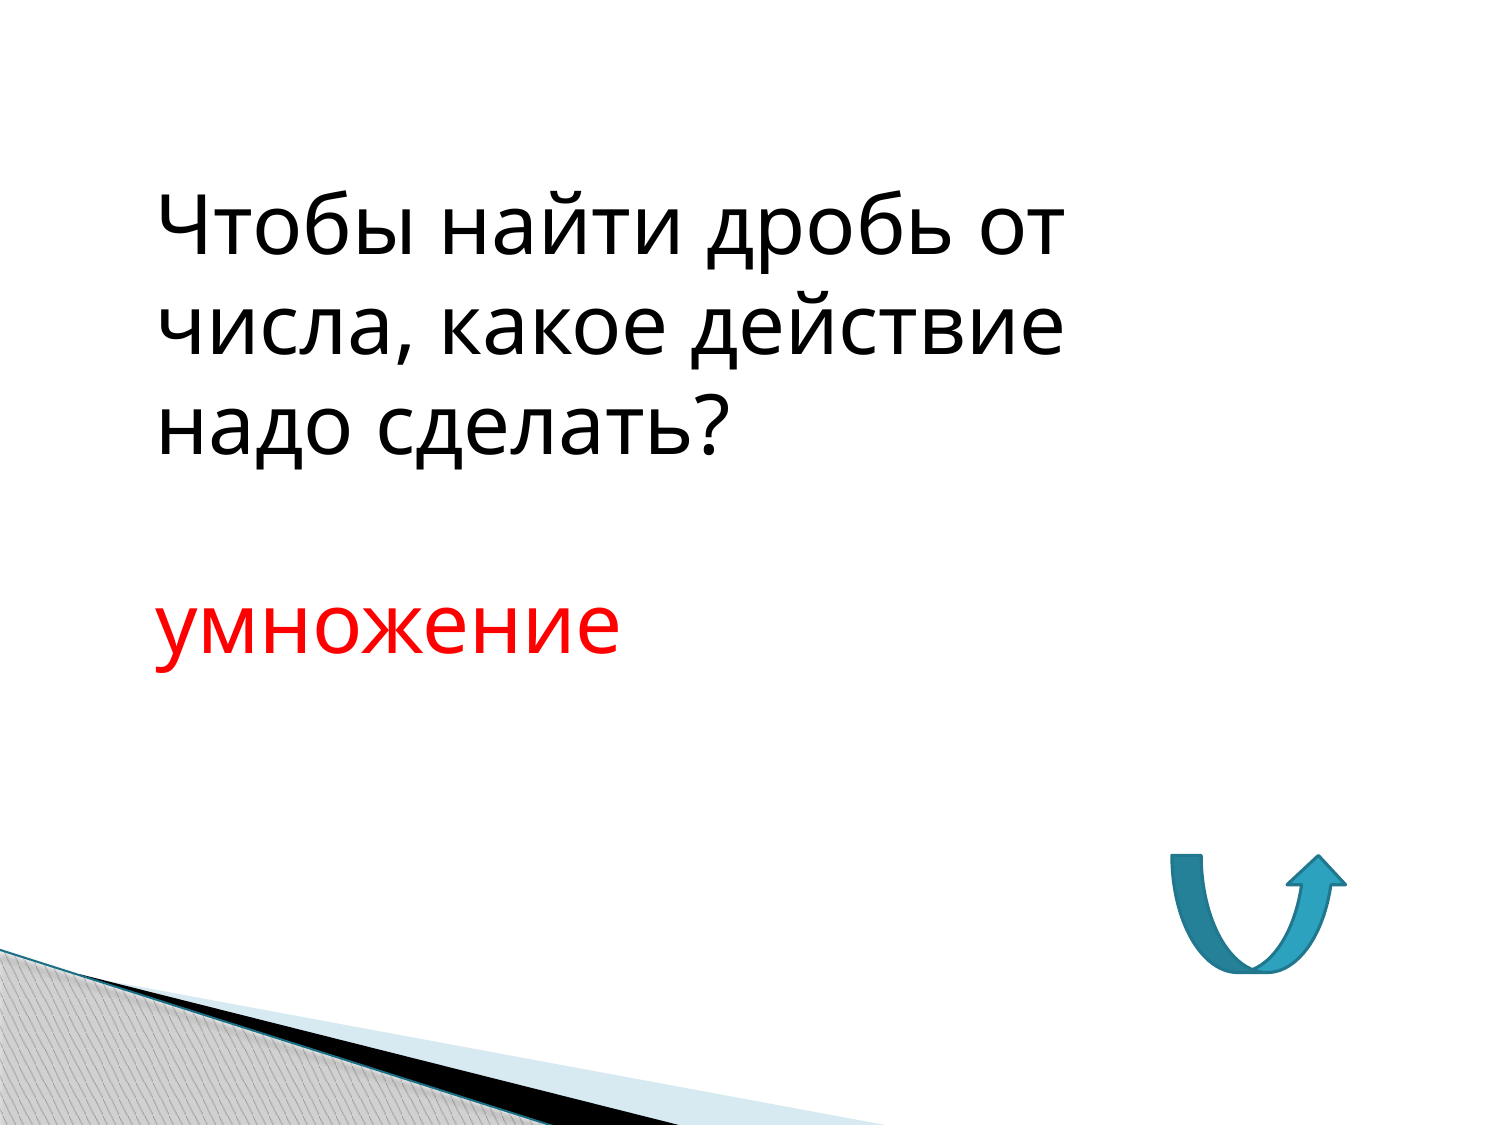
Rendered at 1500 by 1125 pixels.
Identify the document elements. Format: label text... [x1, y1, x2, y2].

text_box [1170, 853, 1348, 975]
text_box умножение [140, 562, 657, 778]
text_box Чтобы найти дробь от числа, какое действие надо сделать? [140, 164, 1184, 479]
